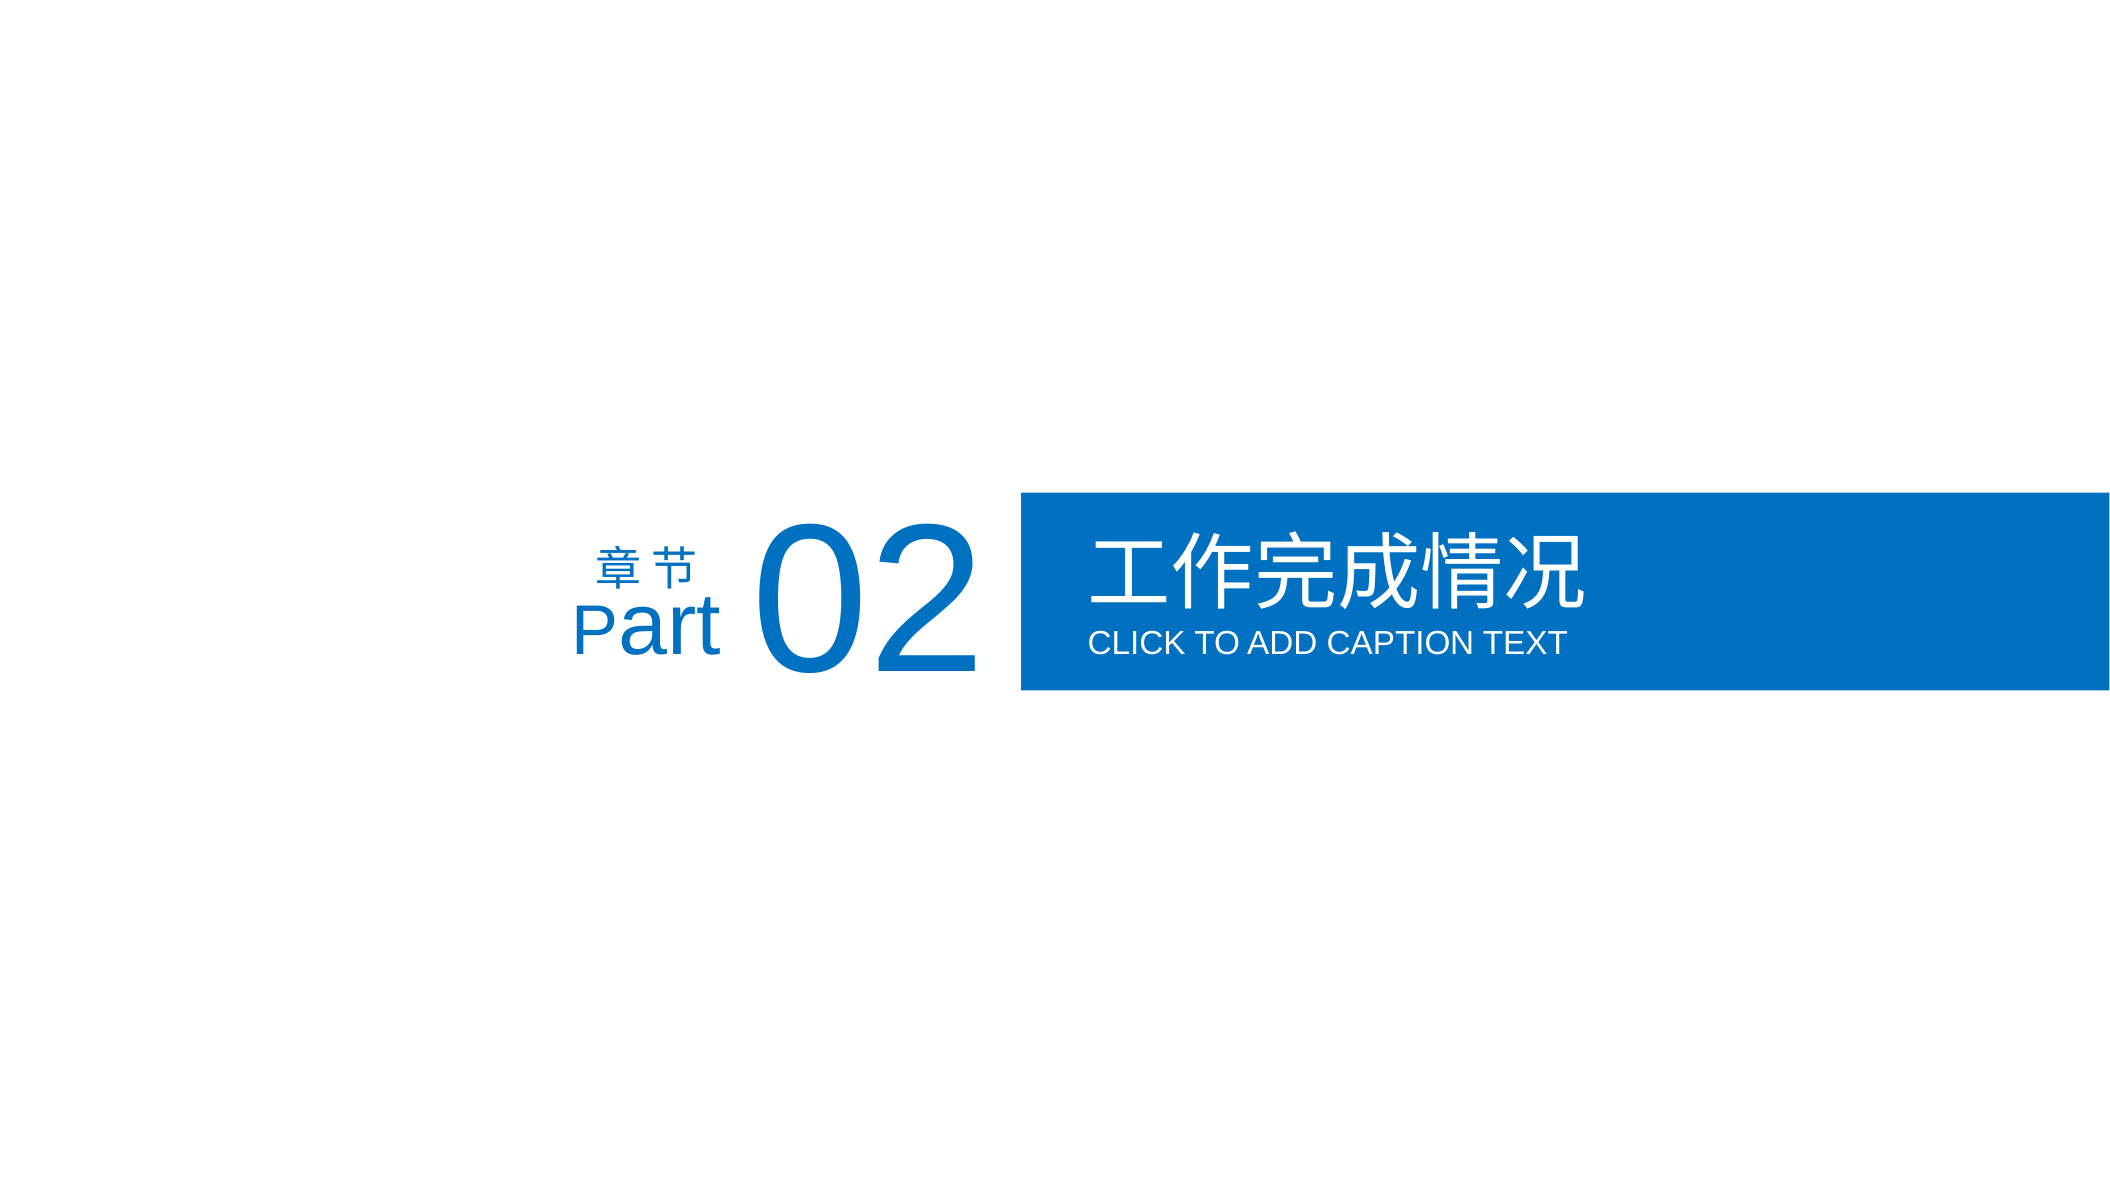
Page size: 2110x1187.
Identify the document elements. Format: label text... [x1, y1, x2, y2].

text_box [1021, 492, 2110, 691]
text_box CLICK TO ADD CAPTION TEXT [1087, 625, 1787, 662]
text_box 02 [751, 460, 986, 714]
text_box 章 节 [595, 539, 698, 595]
text_box Part [571, 566, 722, 673]
text_box 工作完成情况 [1087, 530, 1787, 621]
